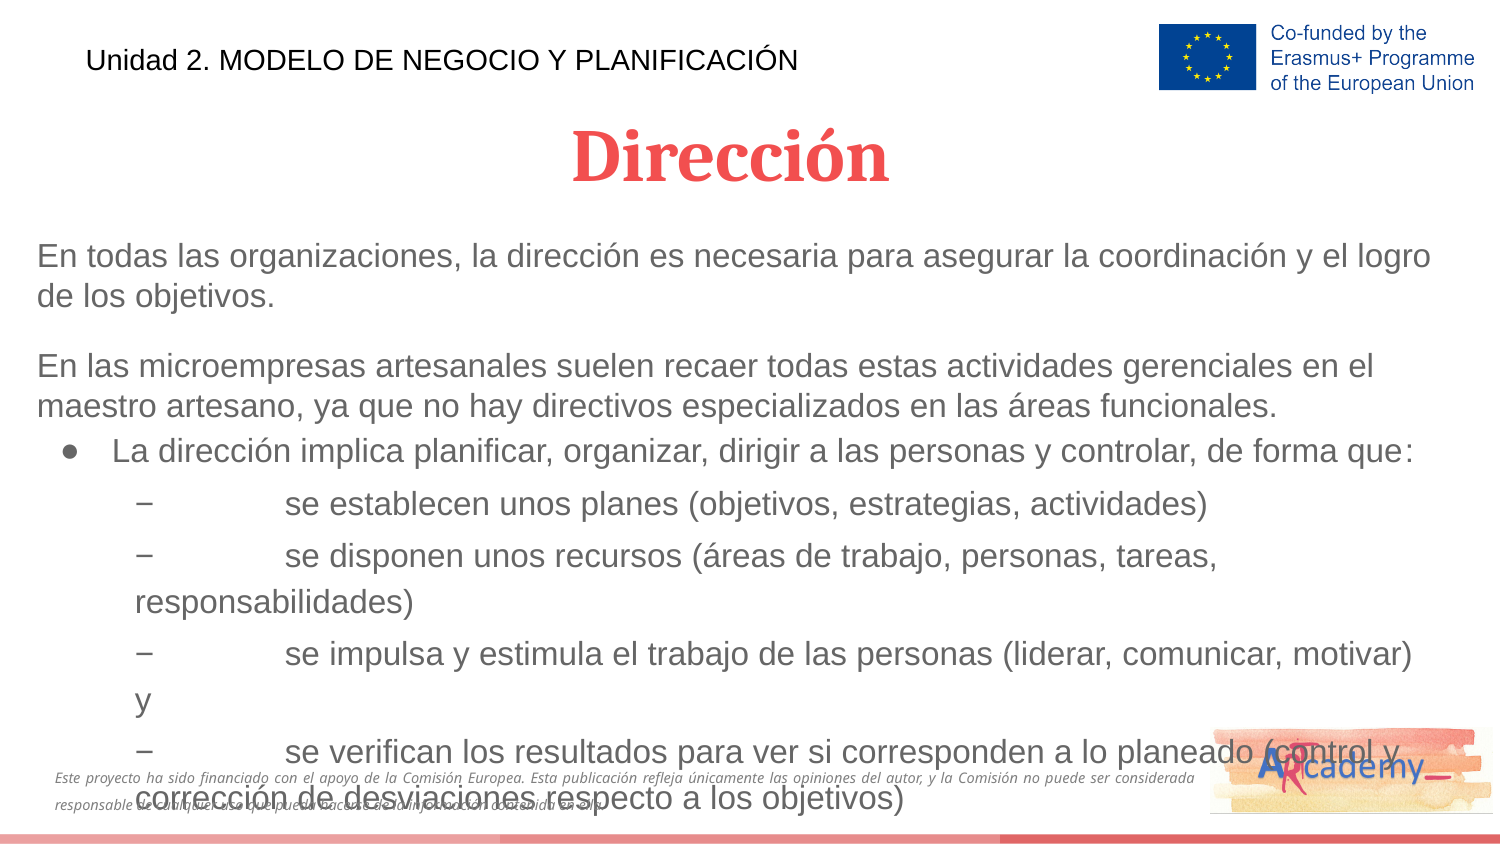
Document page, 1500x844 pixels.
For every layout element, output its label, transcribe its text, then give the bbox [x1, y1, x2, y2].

picture [1158, 24, 1474, 94]
picture [1210, 709, 1493, 844]
title Dirección [9, 84, 1487, 212]
text_box Este proyecto ha sido financiado con el apoyo de la Comisión Europea. Esta publicación refleja únicamente las opiniones del autor, y la Comisión no puede ser considerada responsable de cualquier uso que pueda hacerse de la información contenida en ella. [39, 759, 1205, 819]
text_box Unidad 2. MODELO DE NEGOCIO Y PLANIFICACIÓN [70, 33, 848, 119]
list En todas las organizaciones, la dirección es necesaria para asegurar la coordinación y el logro de los objetivos. En las microempresas artesanales suelen recaer todas estas actividades gerenciales en el maestro artesano, ya que no hay directivos especializados en las áreas funcionales. La dirección implica planificar, organizar, dirigir a las personas y controlar, de forma que: − se establecen unos planes (objetivos, estrategias, actividades) − se disponen unos recursos (áreas de trabajo, personas, tareas, responsabilidades) − se impulsa y estimula el trabajo de las personas (liderar, comunicar, motivar) y − se verifican los resultados para ver si corresponden a lo planeado (control y corrección de desviaciones respecto a los objetivos) [21, 219, 1455, 747]
